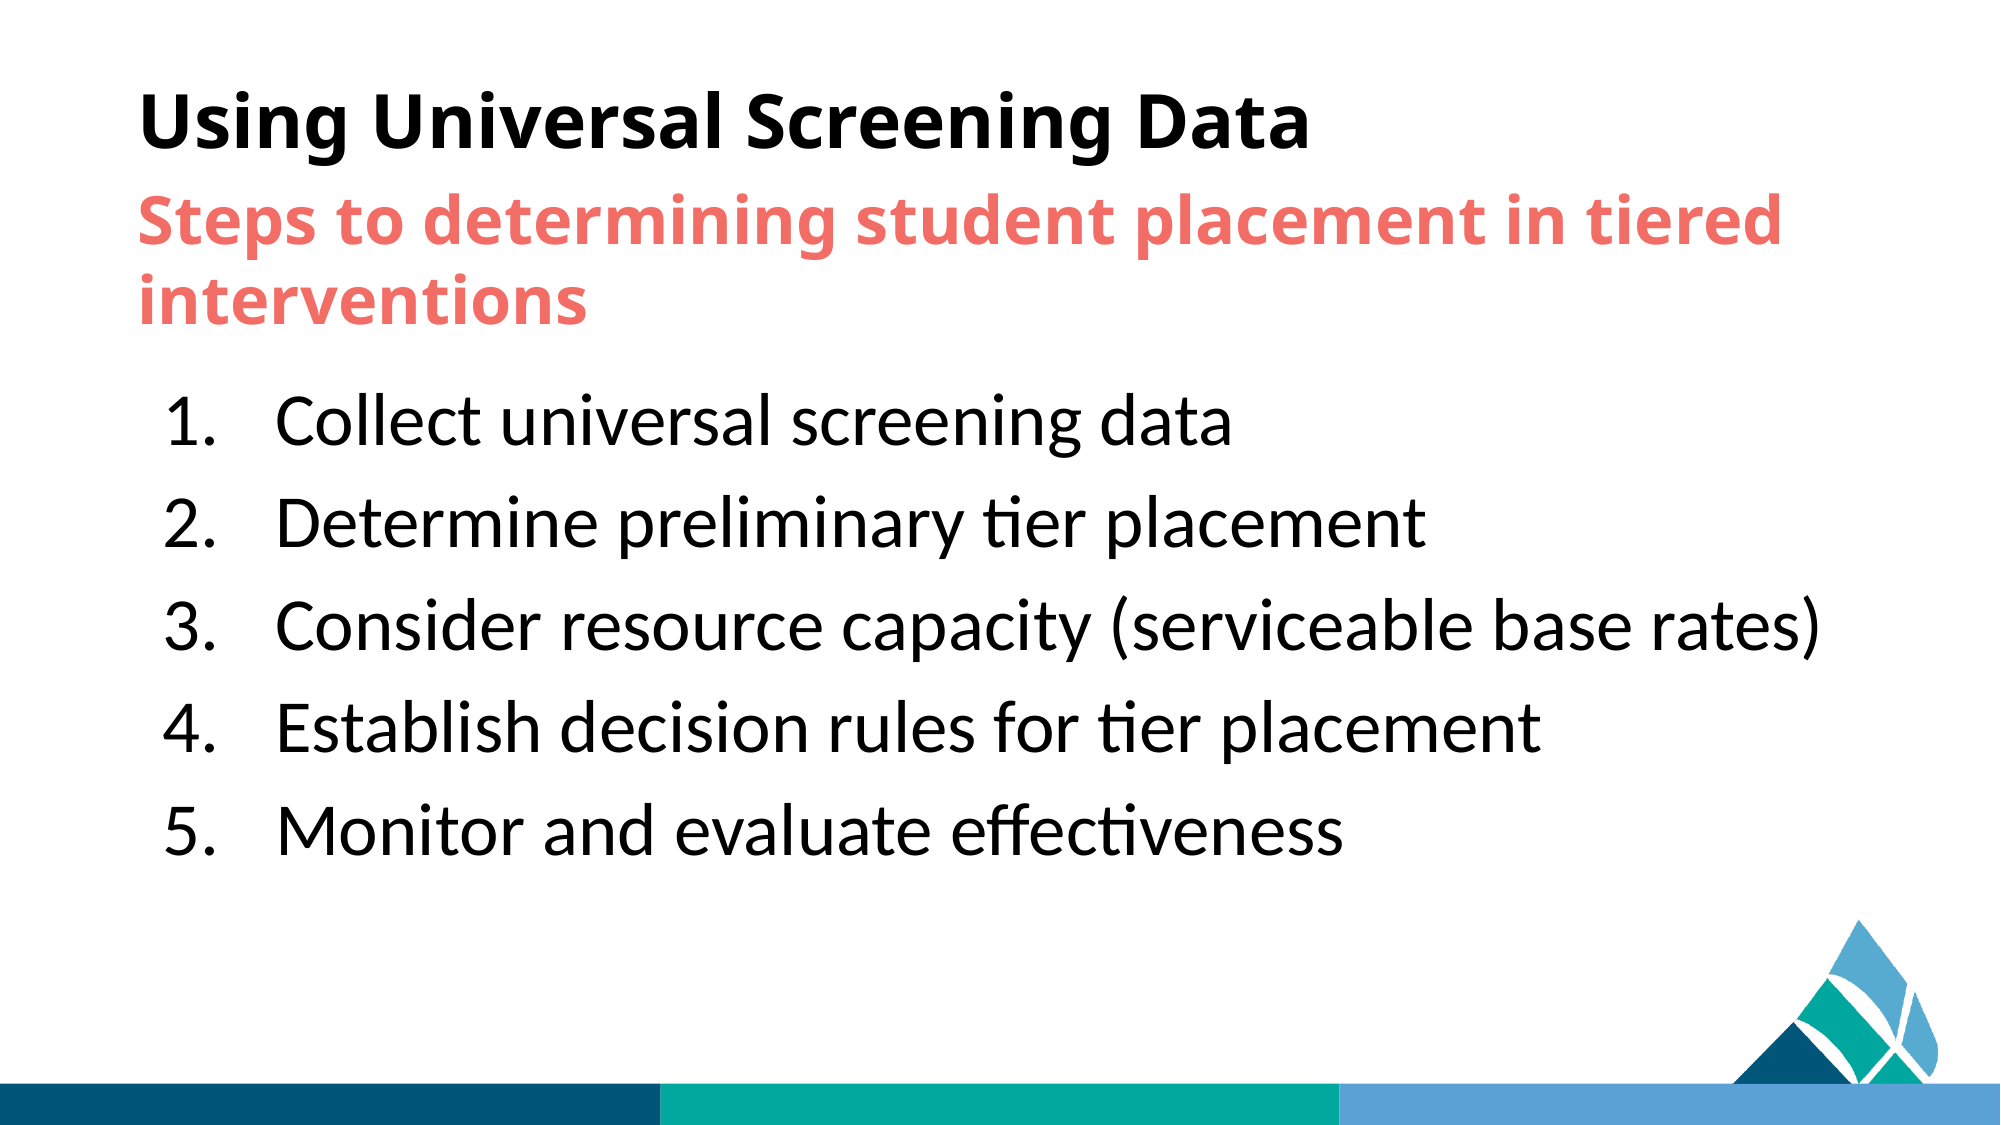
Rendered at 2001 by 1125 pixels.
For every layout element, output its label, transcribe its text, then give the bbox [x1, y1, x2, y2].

list Collect universal screening data Determine preliminary tier placement Consider resource capacity (serviceable base rates) Establish decision rules for tier placement Monitor and evaluate effectiveness [137, 370, 1863, 725]
picture [1732, 919, 1938, 1084]
text_box Steps to determining student placement in tiered interventions [137, 171, 1863, 344]
title Using Universal Screening Data [137, 59, 1863, 171]
